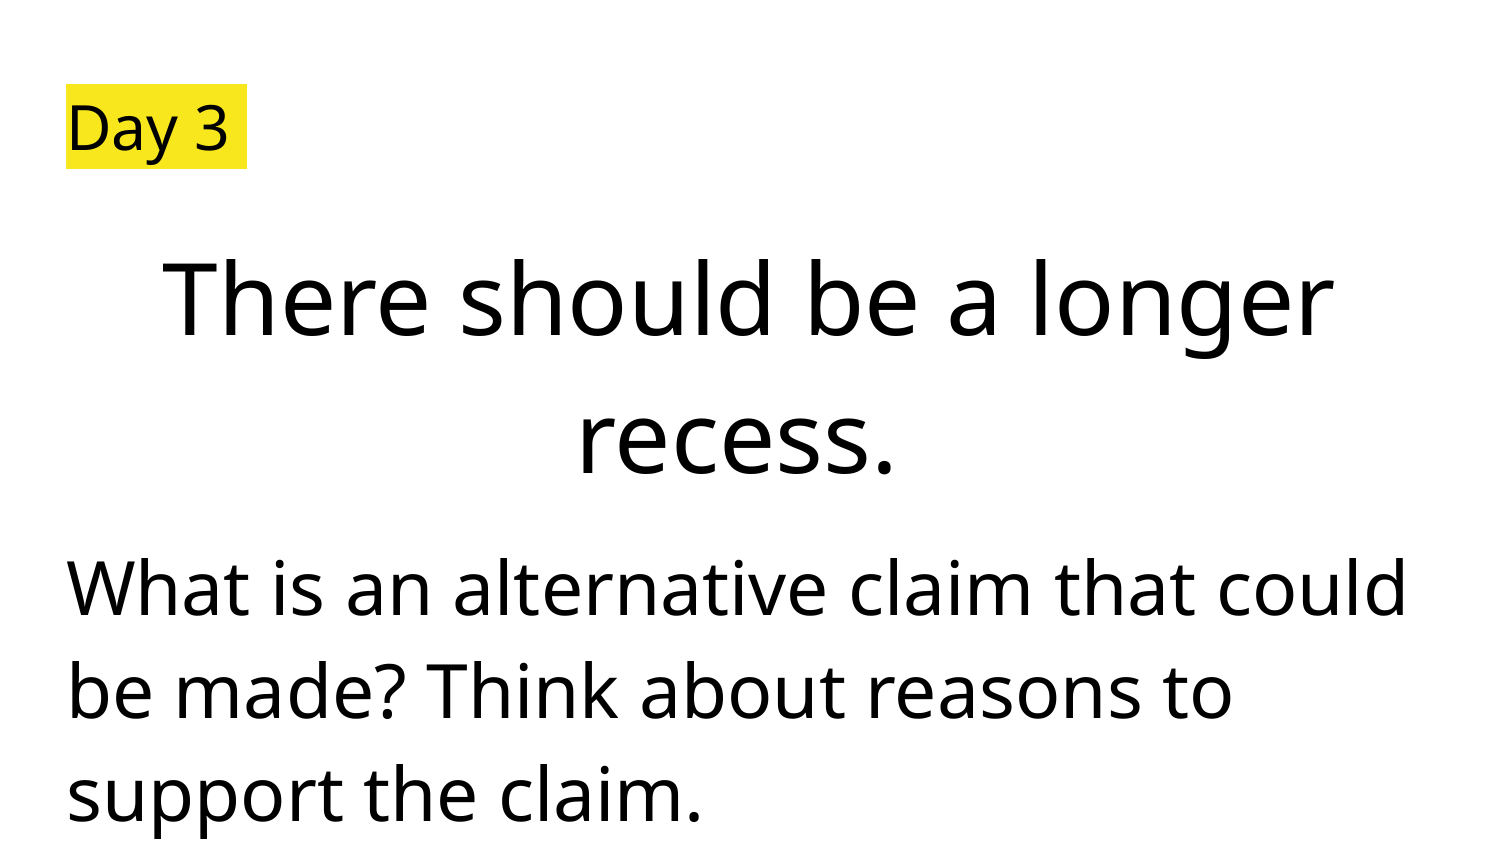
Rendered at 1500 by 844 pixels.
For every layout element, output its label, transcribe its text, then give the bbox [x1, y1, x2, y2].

list There should be a longer recess. What is an alternative claim that could be made? Think about reasons to support the claim. [51, 202, 1449, 750]
title Day 3 [51, 72, 1449, 167]
